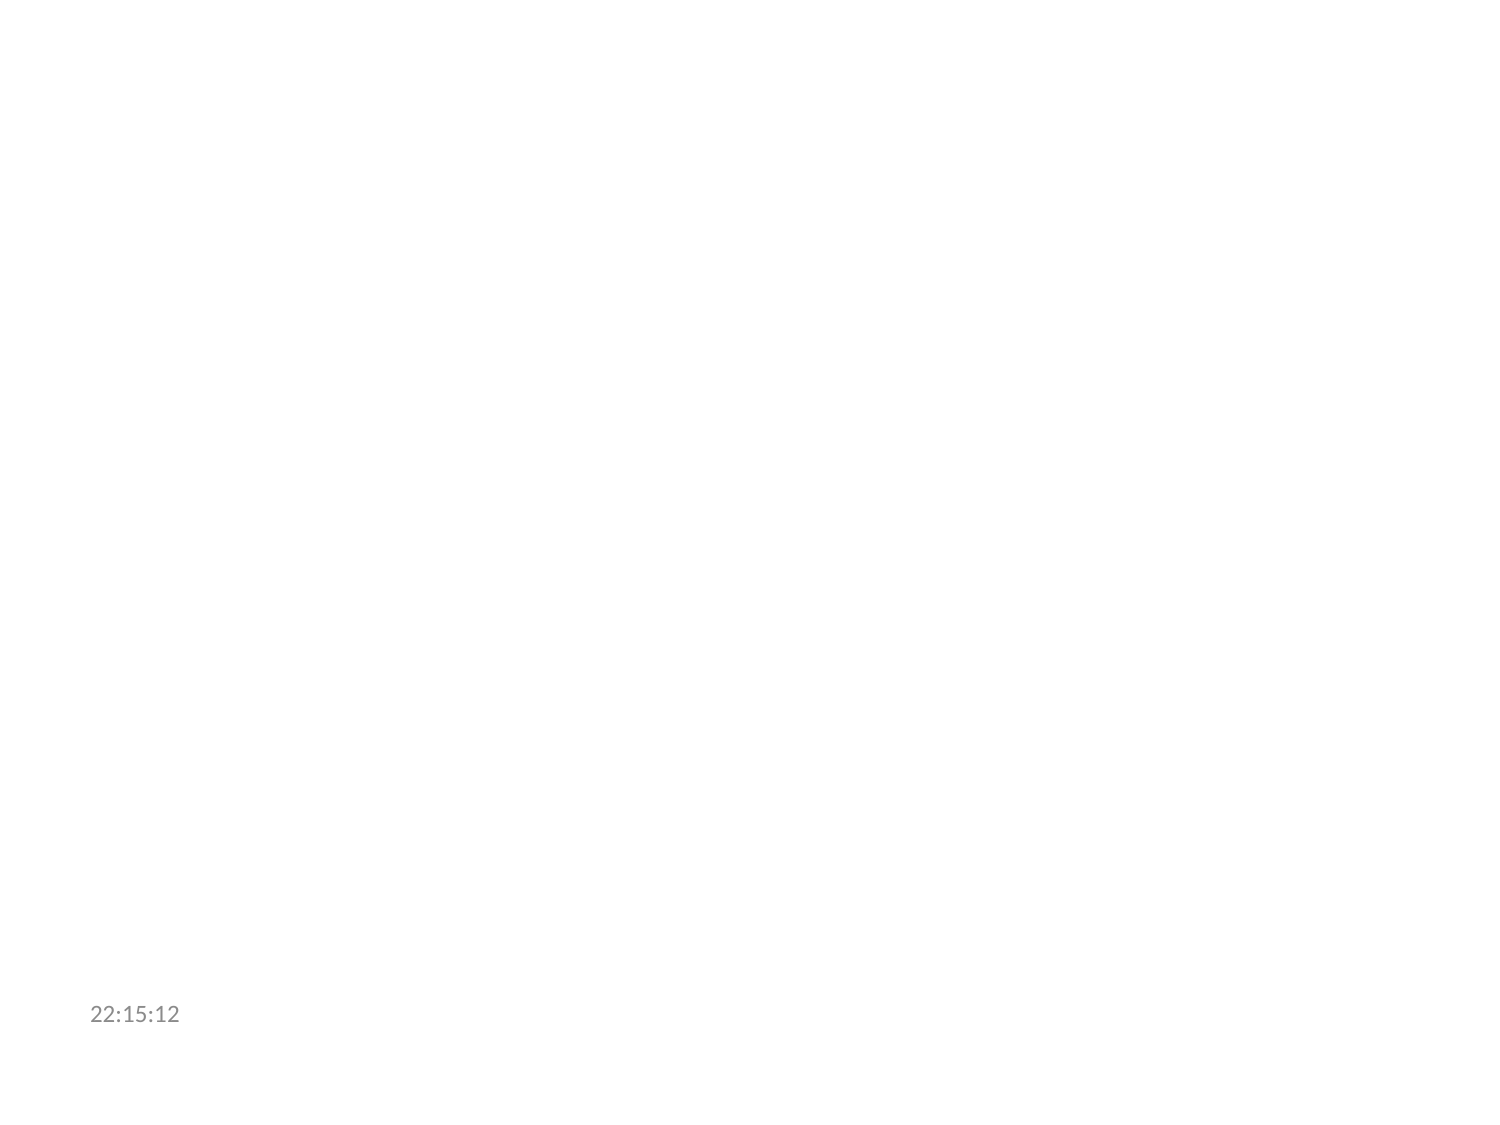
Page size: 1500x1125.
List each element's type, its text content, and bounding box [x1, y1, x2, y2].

text_box 15:35:09 [75, 982, 425, 1043]
